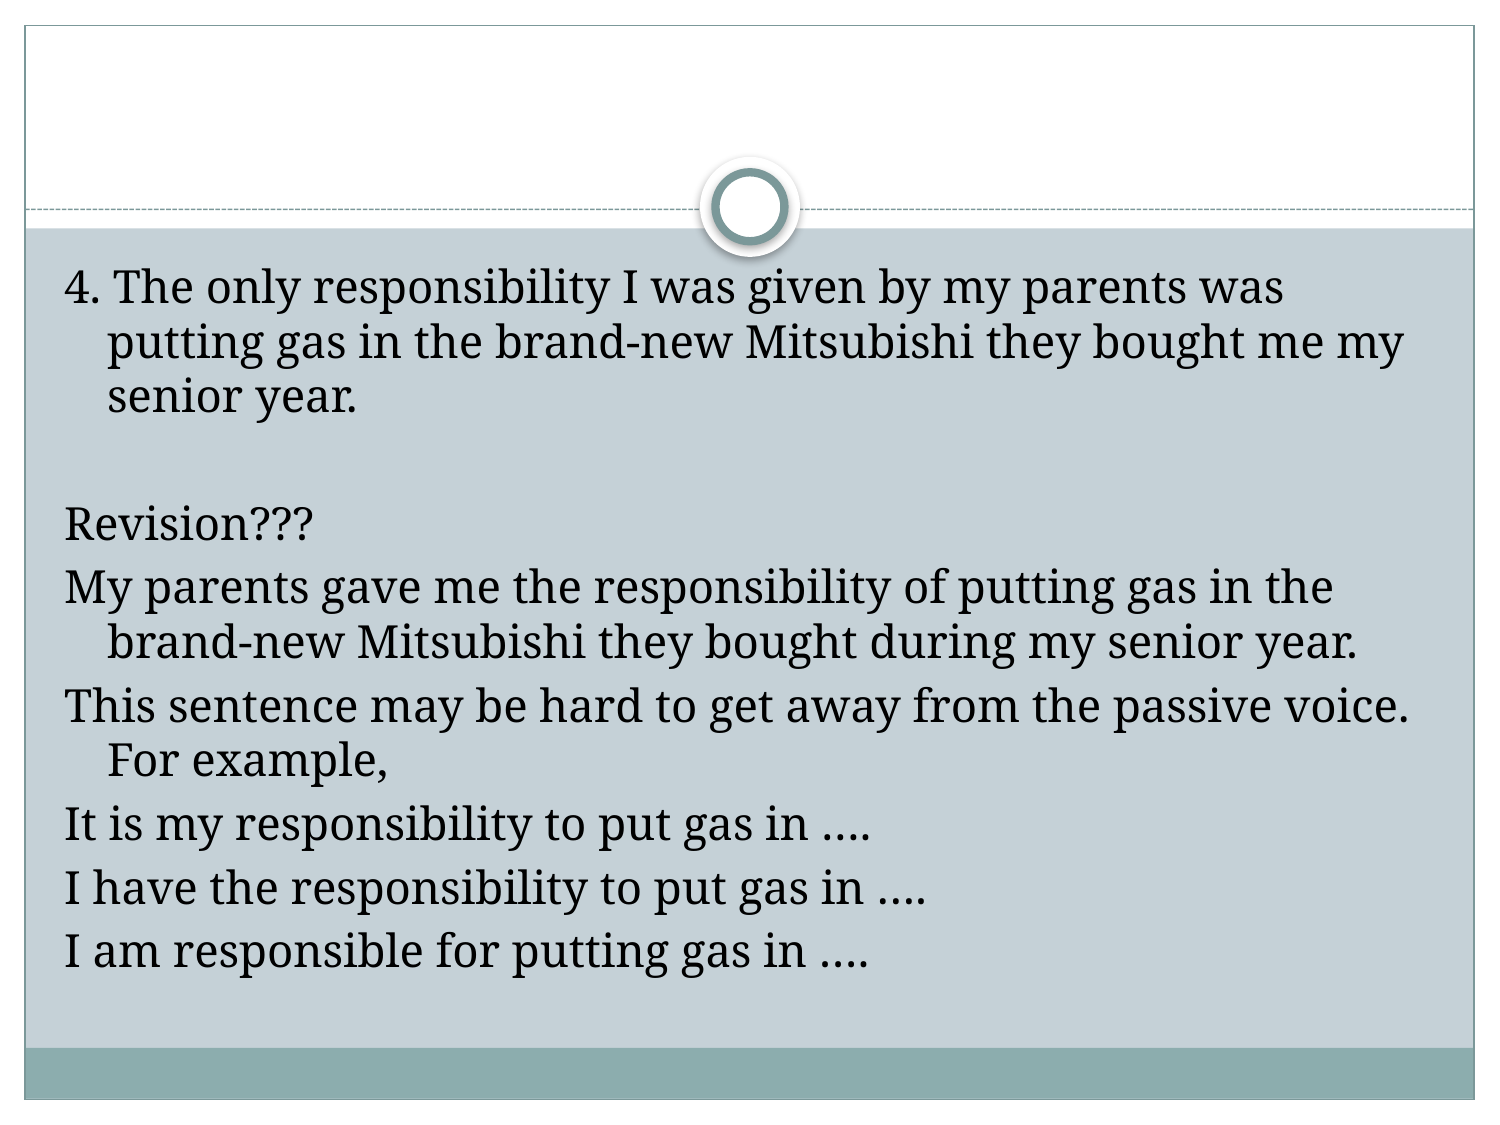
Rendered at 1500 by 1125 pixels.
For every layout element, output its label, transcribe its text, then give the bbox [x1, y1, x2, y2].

list 4. The only responsibility I was given by my parents was putting gas in the brand-new Mitsubishi they bought me my senior year. Revision??? My parents gave me the responsibility of putting gas in the brand-new Mitsubishi they bought during my senior year. This sentence may be hard to get away from the passive voice. For example, It is my responsibility to put gas in …. I have the responsibility to put gas in …. I am responsible for putting gas in …. [49, 250, 1445, 1001]
